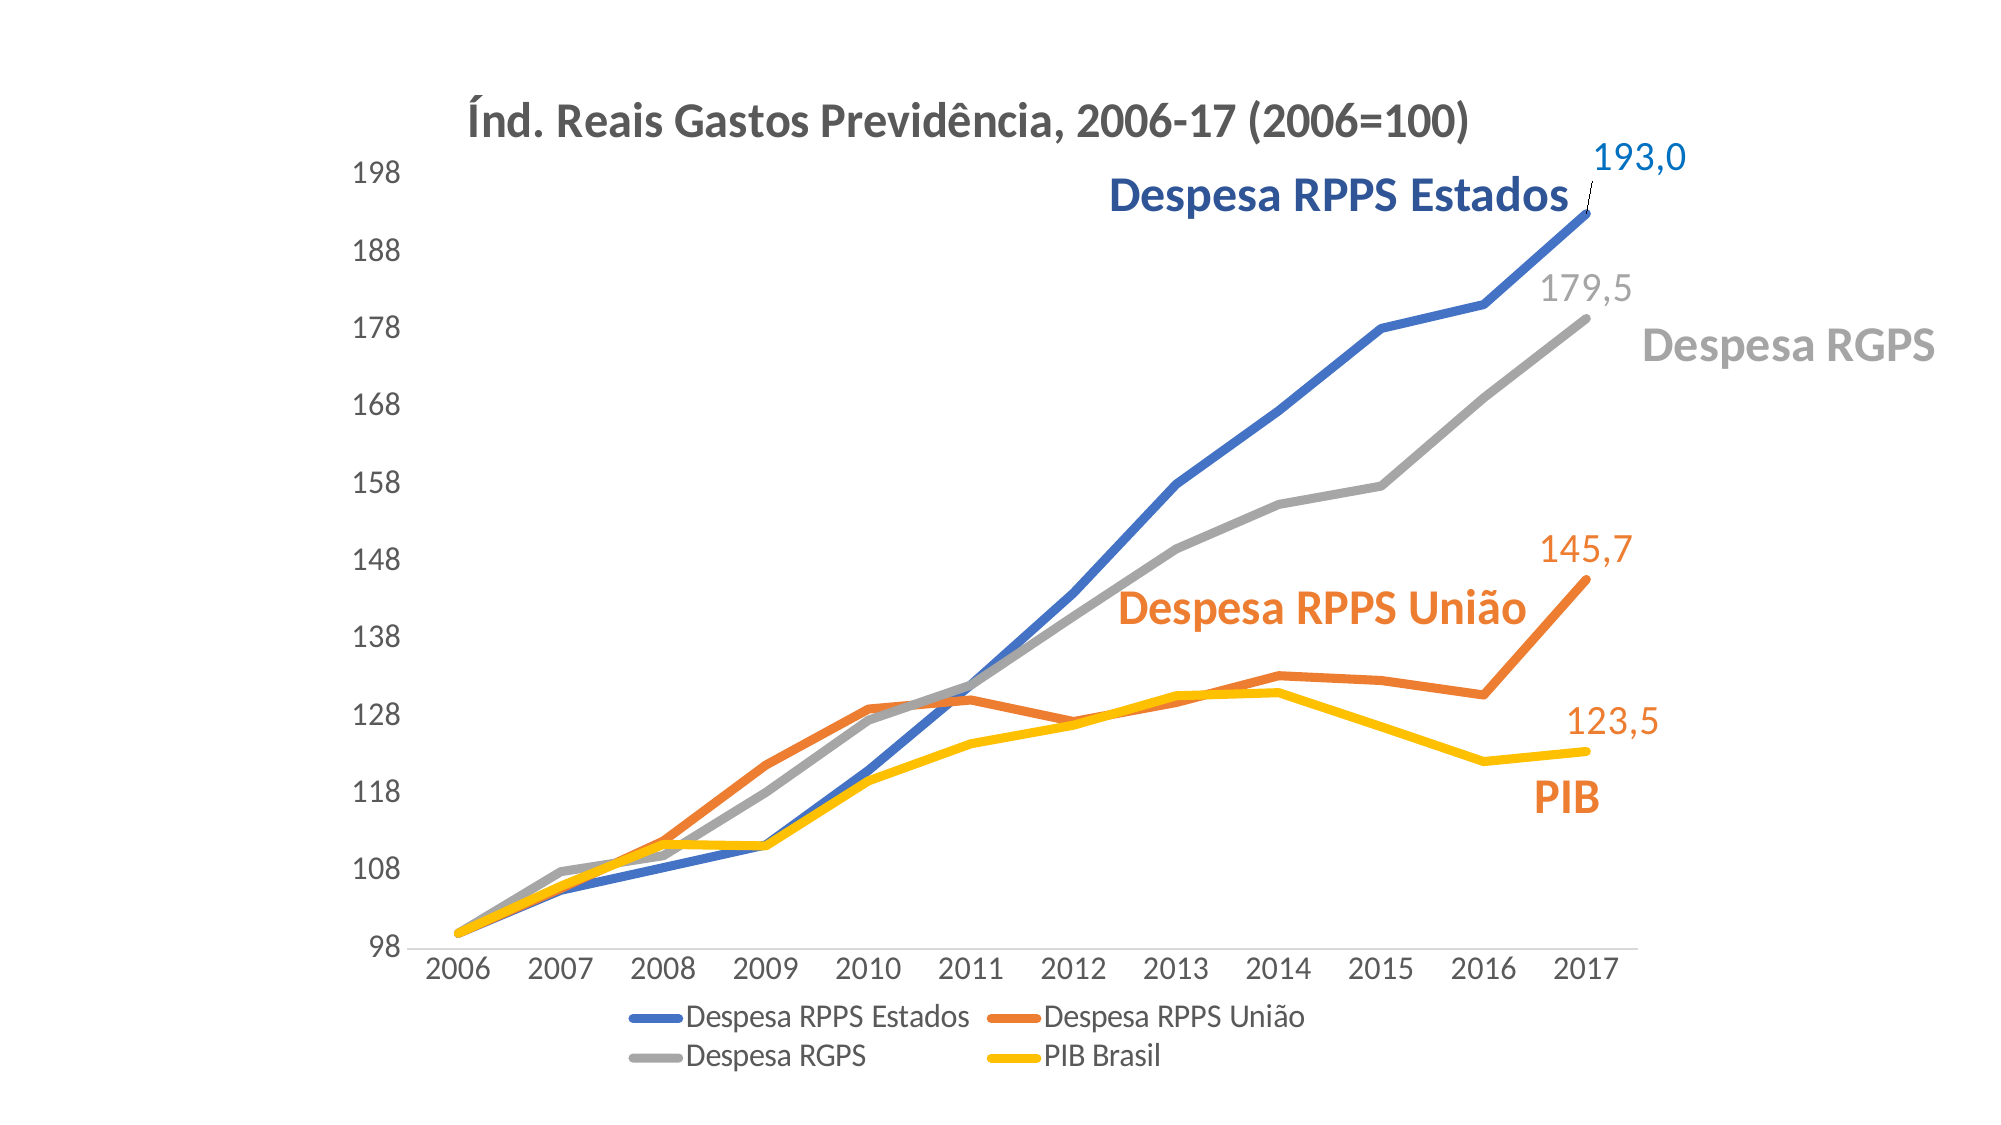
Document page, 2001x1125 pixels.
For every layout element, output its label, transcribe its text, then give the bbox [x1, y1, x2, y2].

text_box Despesa RGPS [1688, 304, 1952, 379]
chart [296, 56, 1688, 1082]
